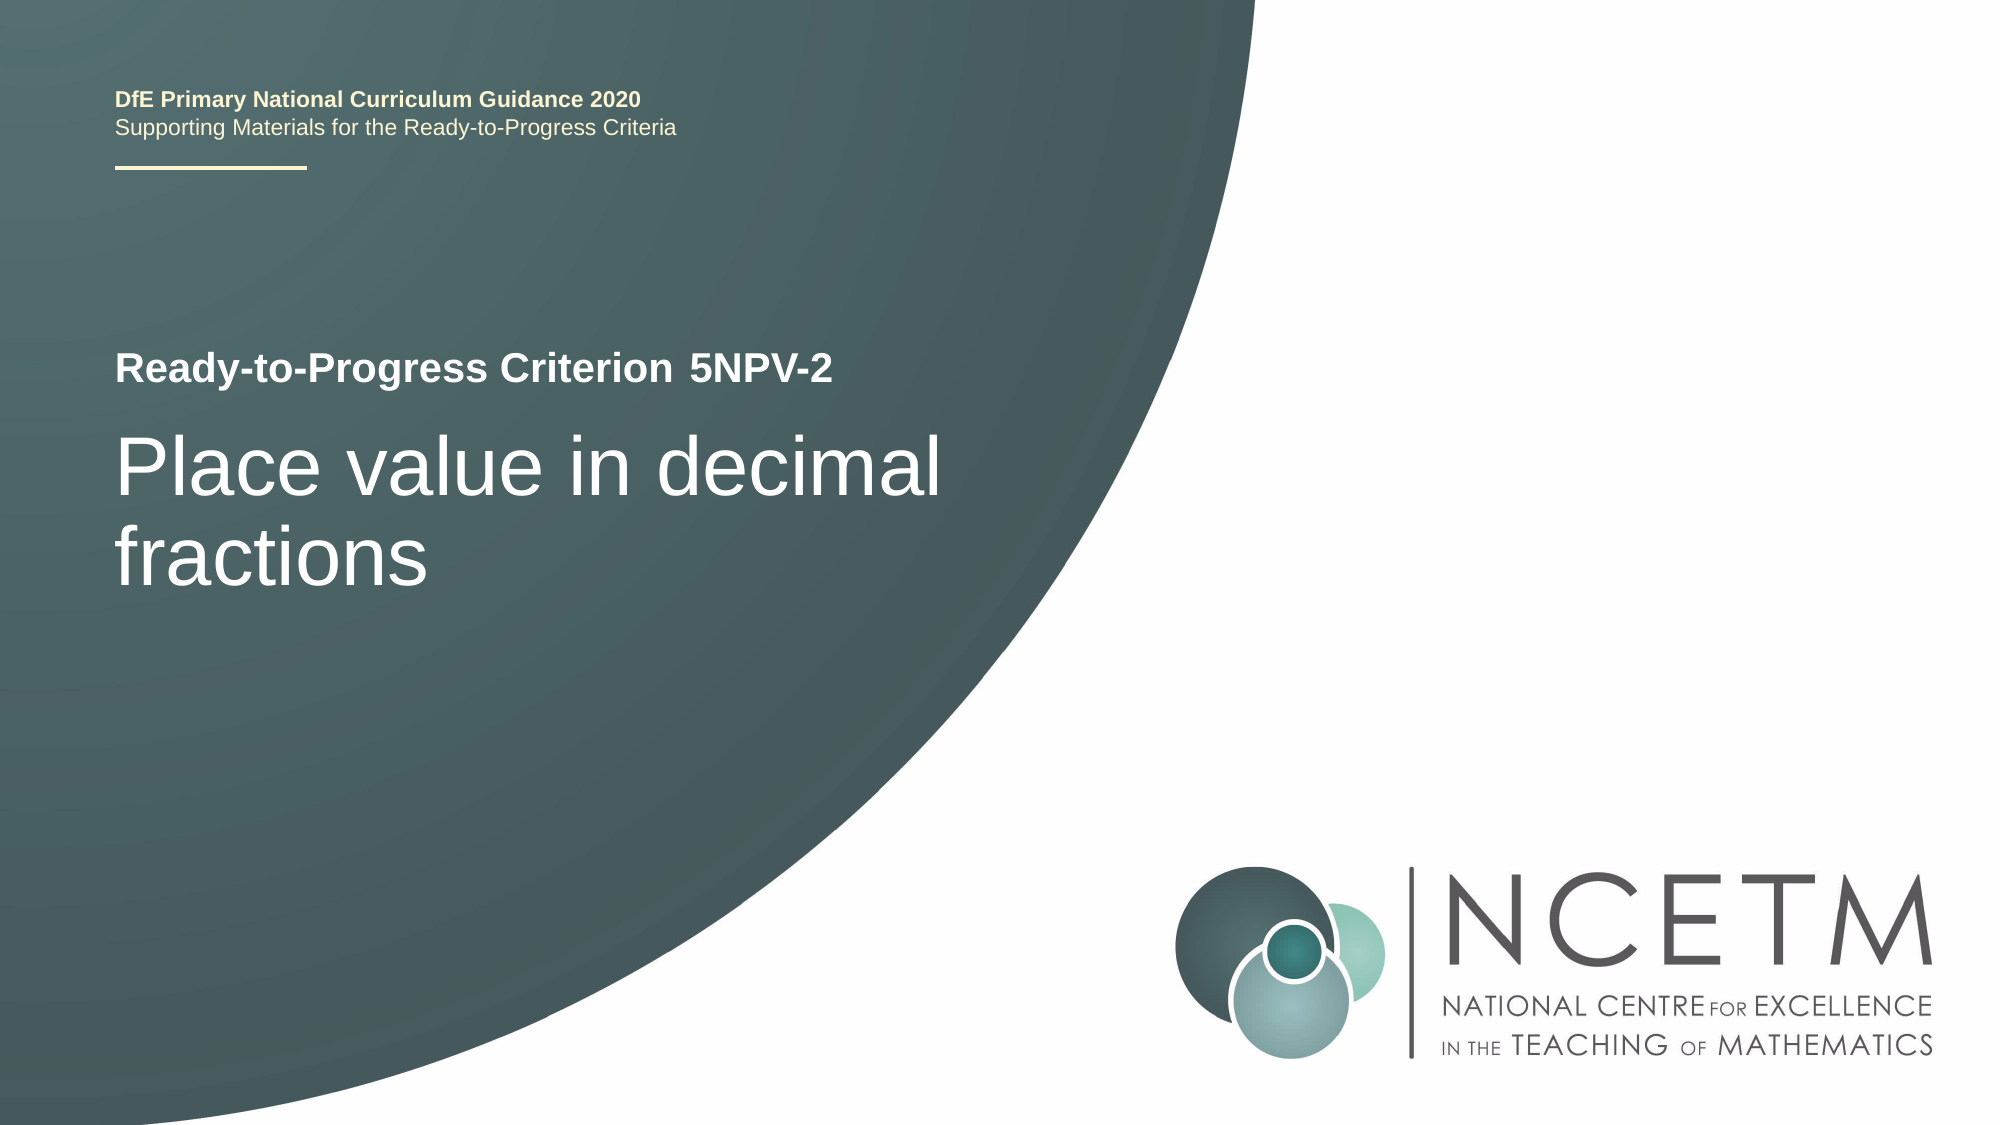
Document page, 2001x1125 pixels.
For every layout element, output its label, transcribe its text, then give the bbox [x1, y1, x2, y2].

picture [0, 0, 2001, 1125]
subtitle Place value in decimal fractions [99, 416, 1000, 912]
list 5NPV-2 [674, 338, 1043, 414]
